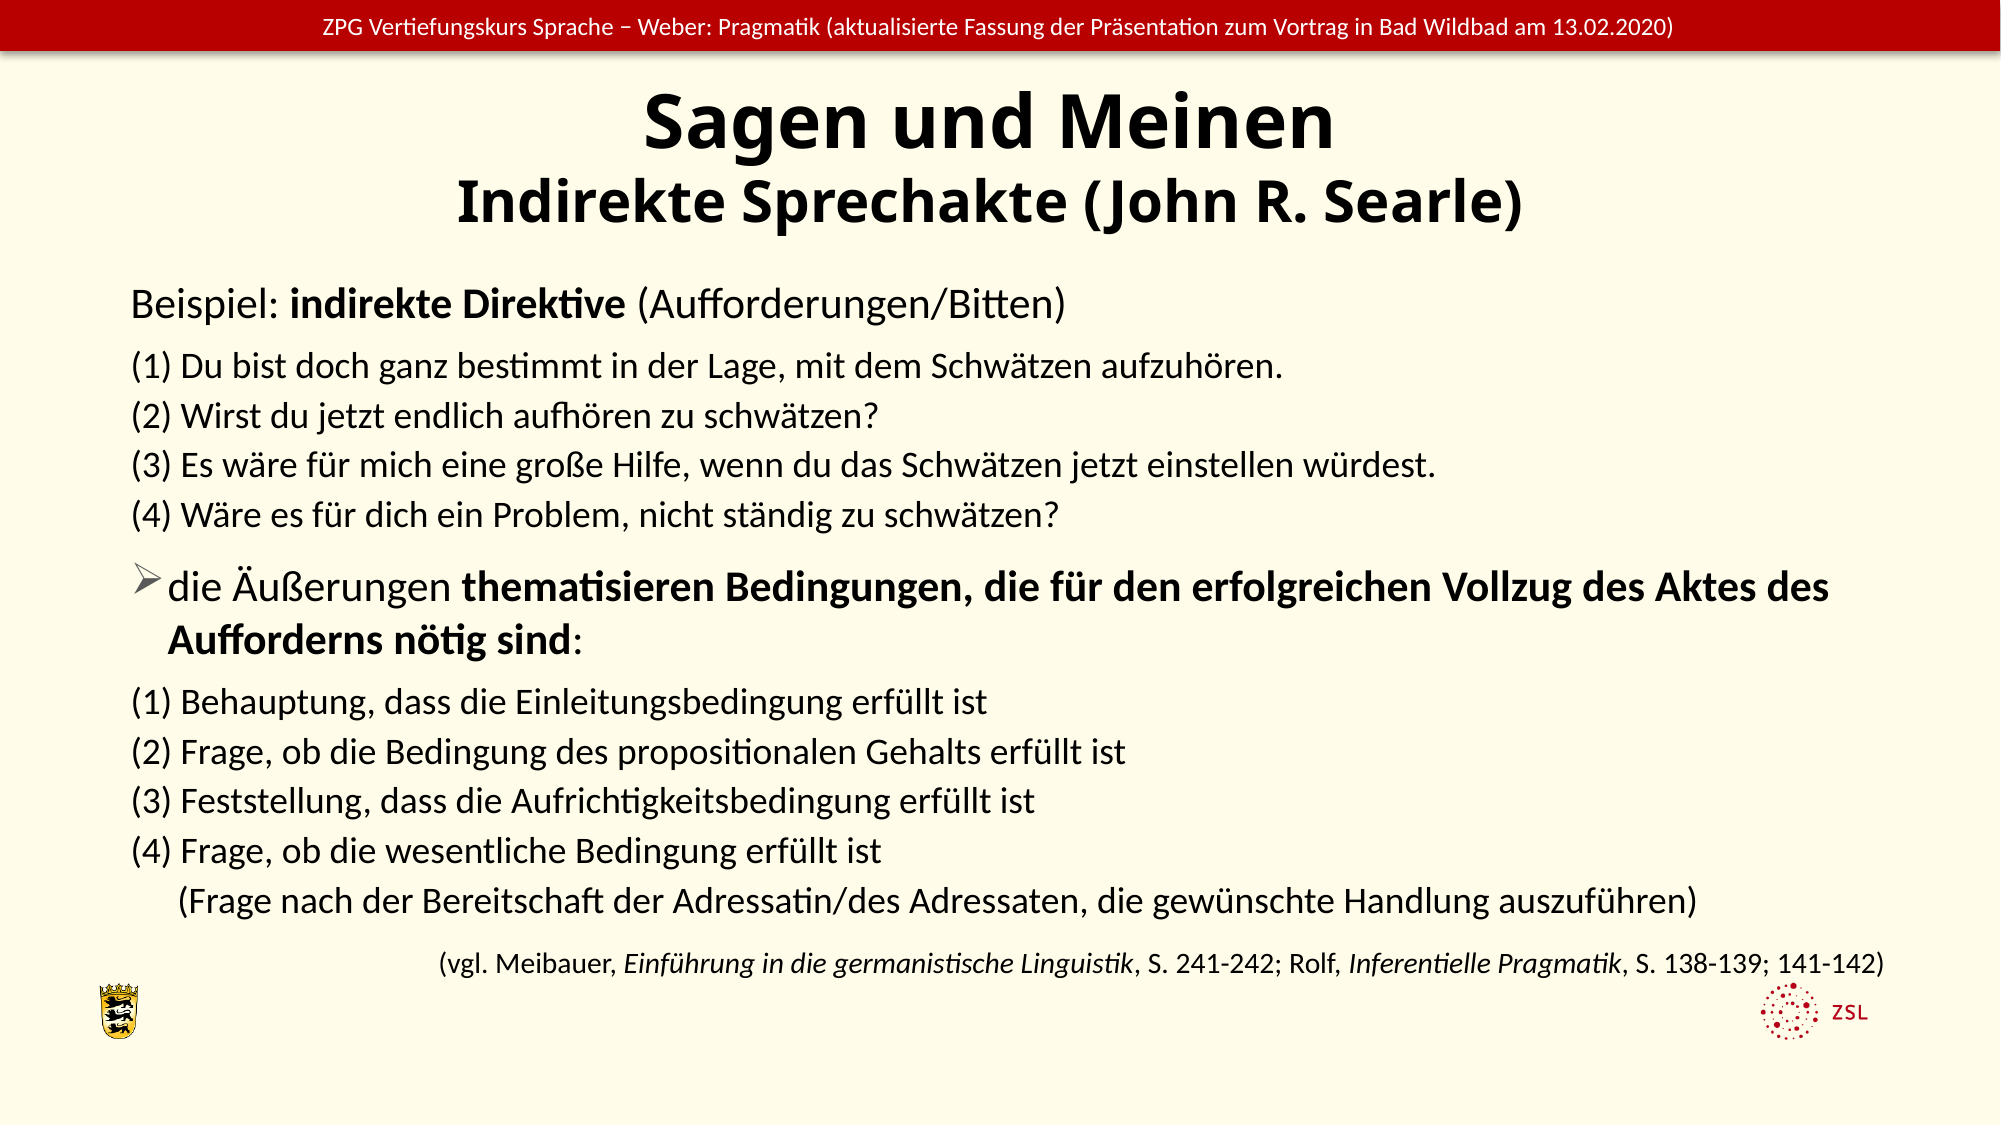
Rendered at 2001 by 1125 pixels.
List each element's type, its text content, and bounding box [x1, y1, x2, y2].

picture [1746, 988, 1882, 1054]
title Sagen und Meinen Indirekte Sprechakte (John R. Searle) [90, 66, 1891, 242]
picture [98, 981, 140, 1041]
list Beispiel: indirekte Direktive (Aufforderungen/Bitten) (1) Du bist doch ganz bestimmt in der Lage, mit dem Schwätzen aufzuhören. (2) Wirst du jetzt endlich aufhören zu schwätzen? (3) Es wäre für mich eine große Hilfe, wenn du das Schwätzen jetzt einstellen würdest. (4) Wäre es für dich ein Problem, nicht ständig zu schwätzen? die Äußerungen thematisieren Bedingungen, die für den erfolgreichen Vollzug des Aktes des Aufforderns nötig sind: (1) Behauptung, dass die Einleitungsbedingung erfüllt ist (2) Frage, ob die Bedingung des propositionalen Gehalts erfüllt ist (3) Feststellung, dass die Aufrichtigkeitsbedingung erfüllt ist (4) Frage, ob die wesentliche Bedingung erfüllt ist (Frage nach der Bereitschaft der Adressatin/des Adressaten, die gewünschte Handlung auszuführen) (vgl. Meibauer, Einführung in die germanistische Linguistik, S. 241-242; Rolf, Inferentielle Pragmatik, S. 138-139; 141-142) [99, 267, 1900, 988]
